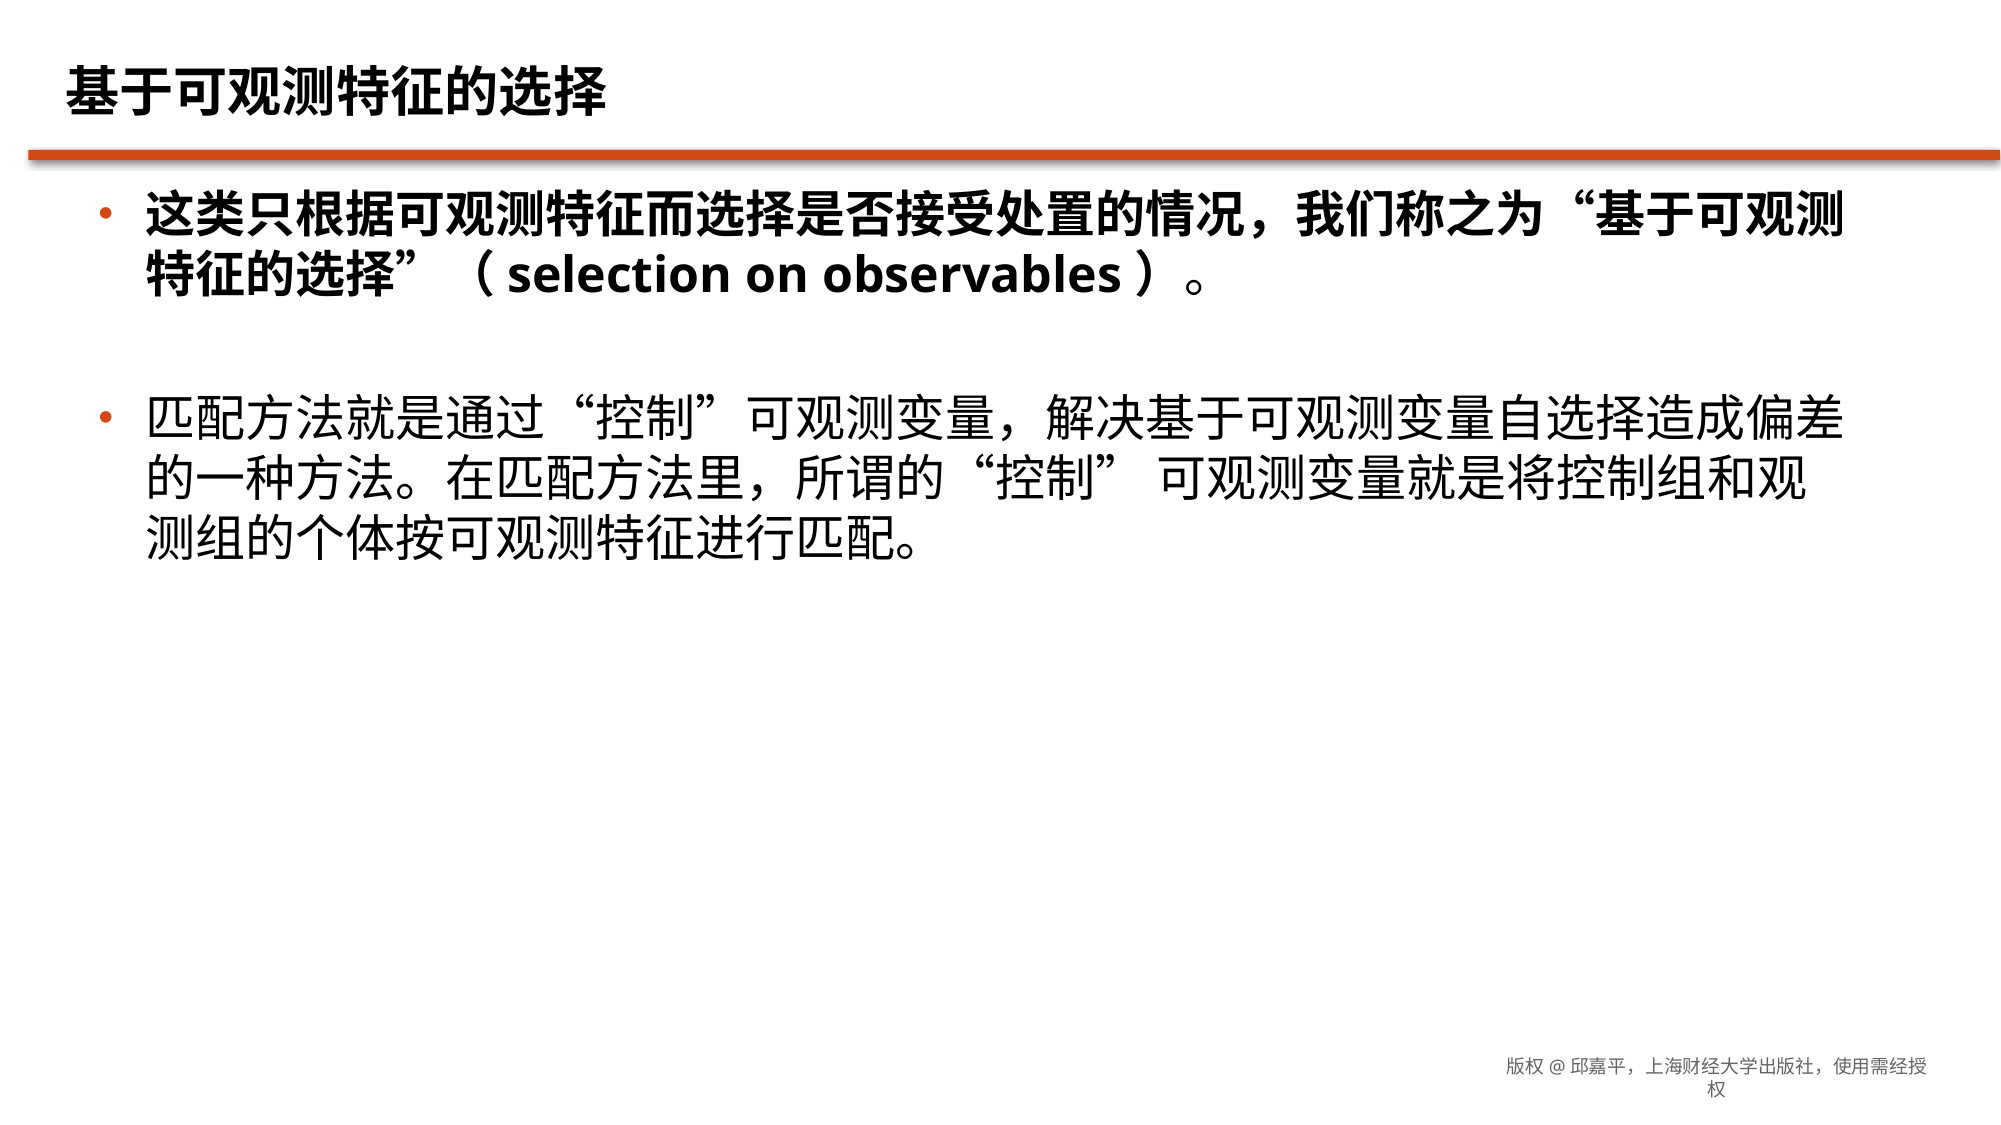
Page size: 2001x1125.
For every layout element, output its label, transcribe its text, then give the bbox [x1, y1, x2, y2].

footer 版权@邱嘉平，上海财经大学出版社，使用需经授权 [1483, 1046, 1950, 1109]
title 基于可观测特征的选择 [50, 50, 1825, 138]
list 这类只根据可观测特征而选择是否接受处置的情况，我们称之为“基于可观测特征的选择”（selection on observables）。 匹配方法就是通过“控制”可观测变量，解决基于可观测变量自选择造成偏差的一种方法。在匹配方法里，所谓的“控制” 可观测变量就是将控制组和观测组的个体按可观测特征进行匹配。 [83, 174, 1867, 1032]
